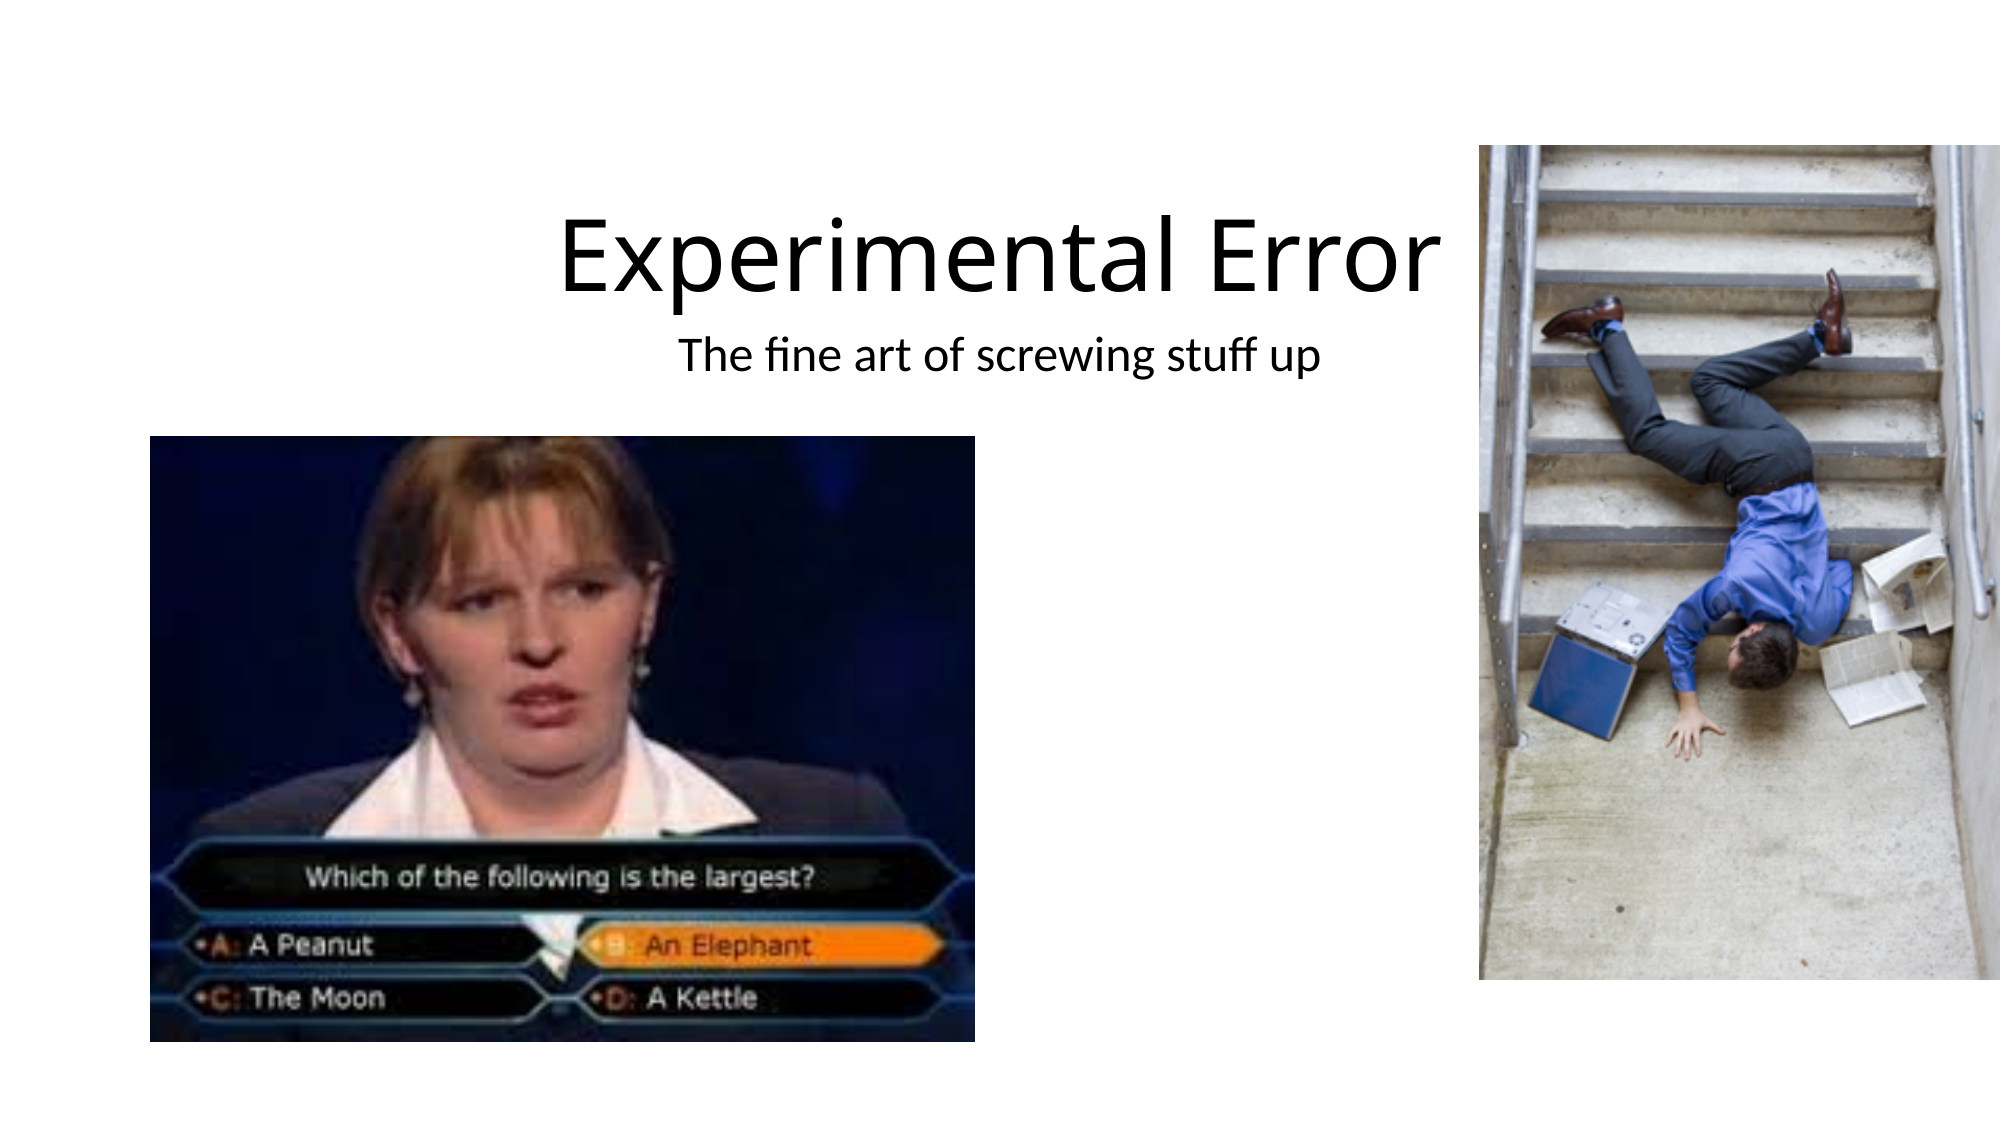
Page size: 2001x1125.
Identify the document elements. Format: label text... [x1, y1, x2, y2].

title Experimental Error [249, 184, 1479, 320]
picture [1479, 145, 2000, 980]
picture [149, 436, 975, 1042]
subtitle The fine art of screwing stuff up [249, 320, 1479, 863]
